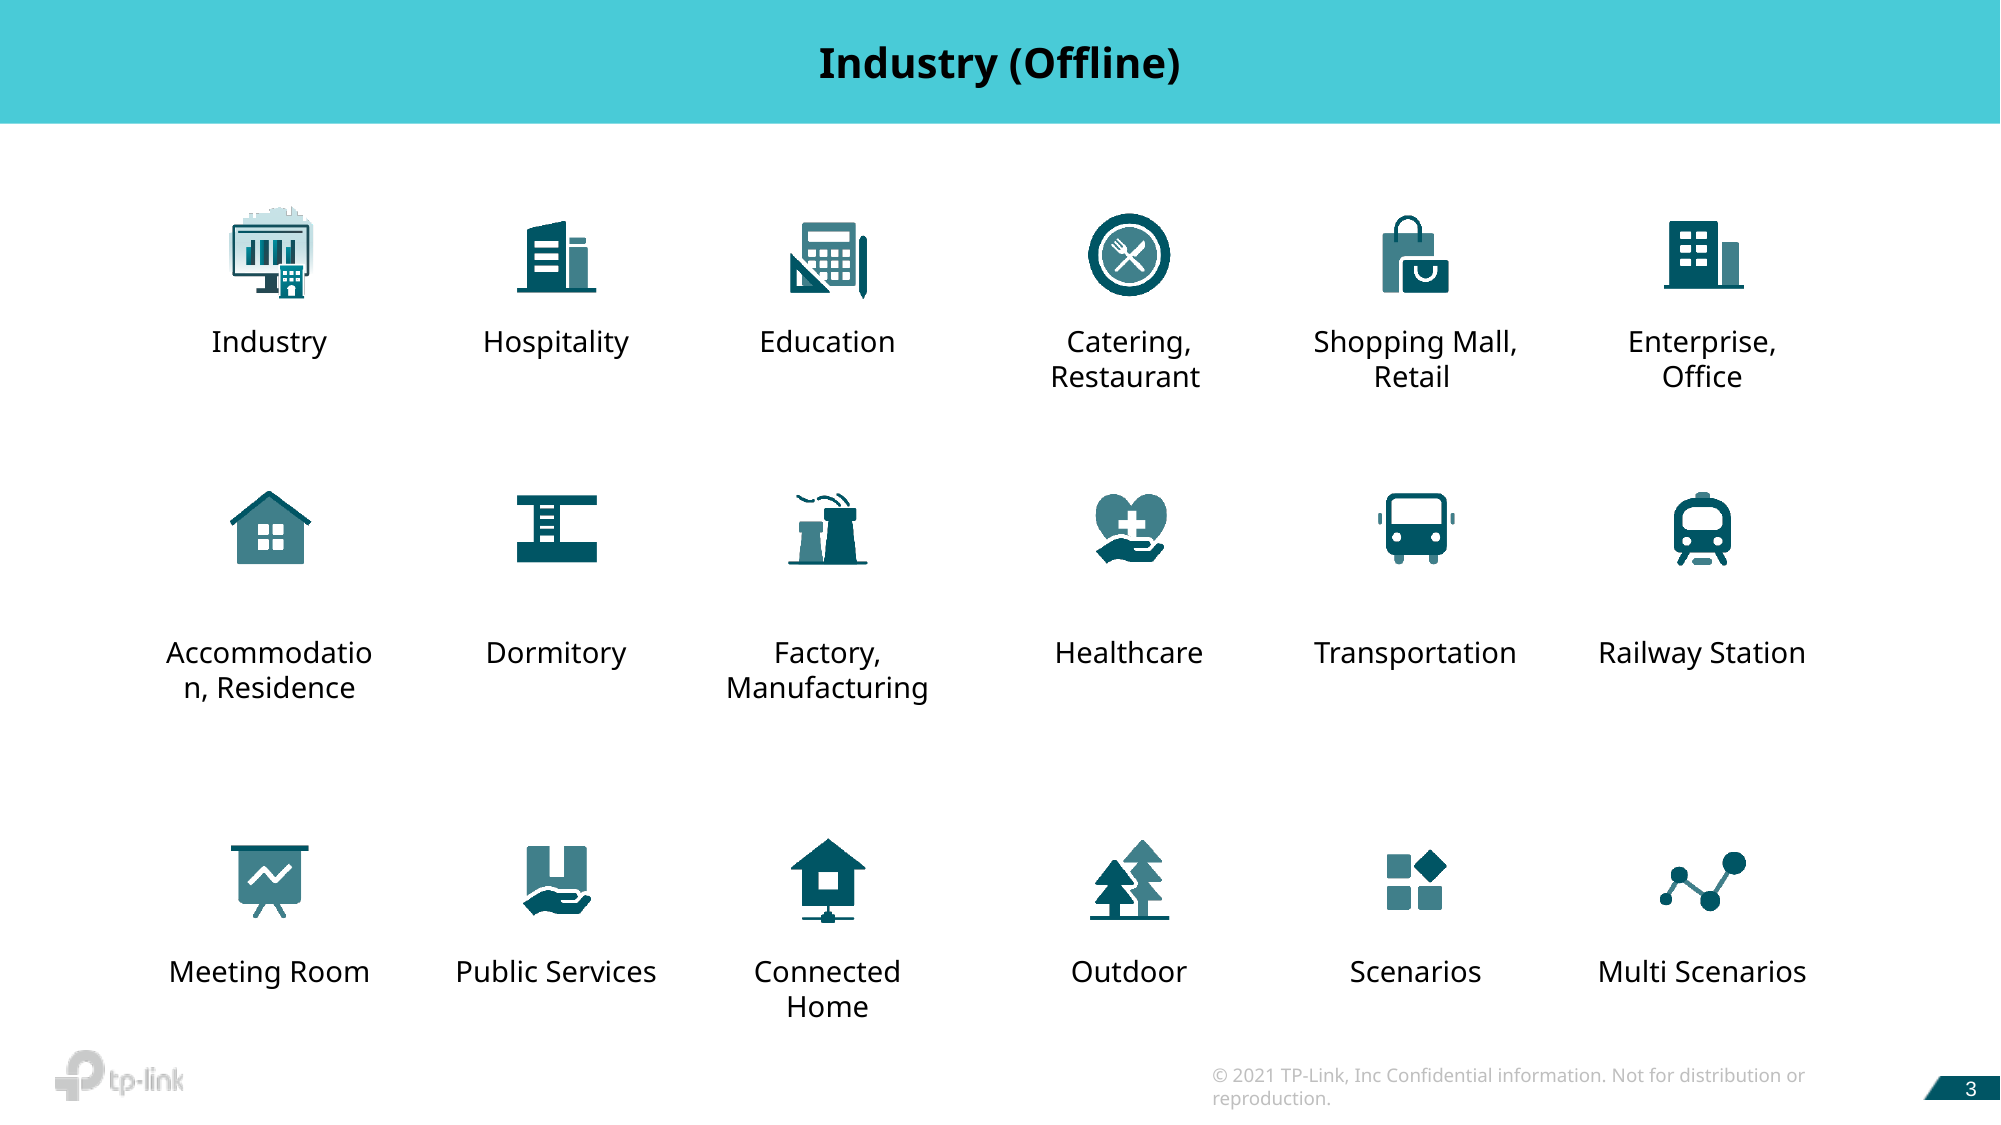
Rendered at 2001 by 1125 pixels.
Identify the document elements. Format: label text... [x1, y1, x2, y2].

text_box Railway Station [1579, 626, 1825, 677]
text_box Accommodation, Residence [143, 626, 396, 712]
picture [1650, 828, 1755, 933]
text_box Education [701, 316, 954, 366]
picture [775, 202, 880, 308]
picture [1650, 476, 1755, 581]
text_box Industry [184, 316, 356, 366]
text_box Healthcare [1006, 626, 1252, 677]
text_box Catering, Restaurant [1003, 316, 1256, 401]
picture [503, 476, 609, 581]
picture [1363, 202, 1468, 308]
picture [1077, 828, 1182, 933]
picture [503, 828, 609, 933]
picture [217, 828, 322, 933]
picture [775, 828, 880, 933]
text_box Scenarios [1330, 945, 1502, 996]
text_box Connected Home [701, 945, 954, 1031]
text_box Meeting Room [146, 945, 393, 996]
text_box Multi Scenarios [1576, 945, 1829, 996]
text_box Outdoor [1003, 945, 1256, 996]
picture [1650, 202, 1755, 308]
text_box Shopping Mall, Retail [1260, 316, 1572, 401]
text_box Dormitory [430, 626, 682, 677]
picture [217, 202, 322, 308]
slide_number 3 [1873, 1058, 1992, 1119]
picture [1077, 202, 1182, 308]
picture [1363, 476, 1468, 581]
text_box Enterprise, Office [1595, 316, 1810, 401]
text_box [0, 0, 2000, 125]
picture [1363, 828, 1468, 933]
picture [775, 476, 880, 581]
text_box Industry (Offline) [804, 29, 1196, 94]
text_box Hospitality [430, 316, 682, 366]
text_box Factory, Manufacturing [704, 626, 951, 712]
text_box Transportation [1293, 626, 1539, 677]
picture [217, 476, 322, 581]
text_box Public Services [433, 945, 679, 996]
picture [1077, 476, 1182, 581]
picture [503, 202, 609, 308]
